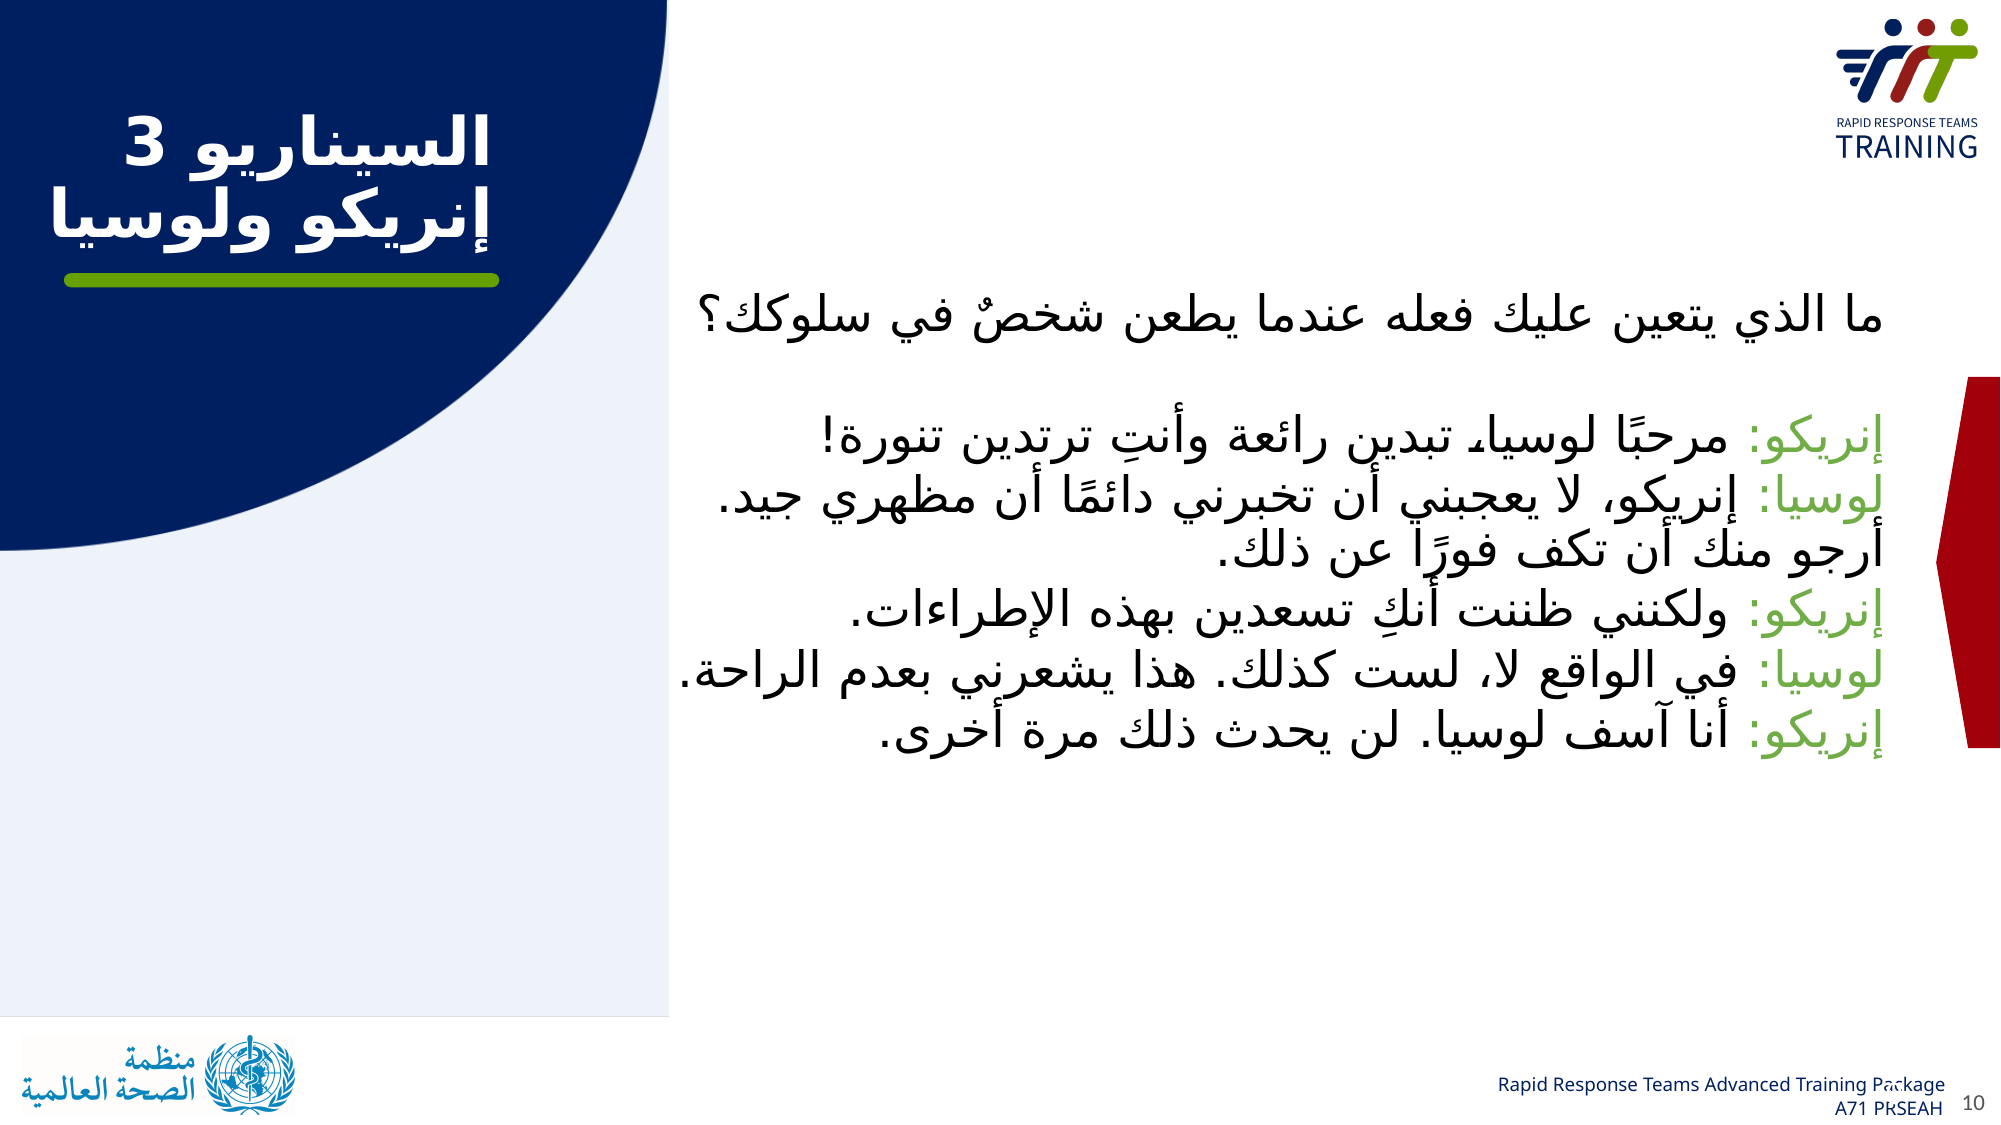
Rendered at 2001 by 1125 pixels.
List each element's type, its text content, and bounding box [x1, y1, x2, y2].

text_box [63, 273, 500, 288]
list ما الذي يتعين عليك فعله عندما يطعن شخصٌ في سلوكك؟ إنريكو: مرحبًا لوسيا، تبدين رائعة وأنتِ ترتدين تنورة! لوسيا: إنريكو، لا يعجبني أن تخبرني دائمًا أن مظهري جيد. أرجو منك أن تكف فورًا عن ذلك. إنريكو: ولكنني ظننت أنكِ تسعدين بهذه الإطراءات. لوسيا: في الواقع لا، لست كذلك. هذا يشعرني بعدم الراحة. إنريكو: أنا آسف لوسيا. لن يحدث ذلك مرة أخرى. [657, 280, 1895, 1073]
picture [1835, 19, 1978, 167]
slide_number 10 [1882, 1037, 1930, 1092]
text_box السيناريو 3 إنريكو ولوسيا [0, 21, 501, 339]
picture [252, 1050, 258, 1059]
picture [0, 0, 669, 1018]
picture [22, 1035, 295, 1115]
